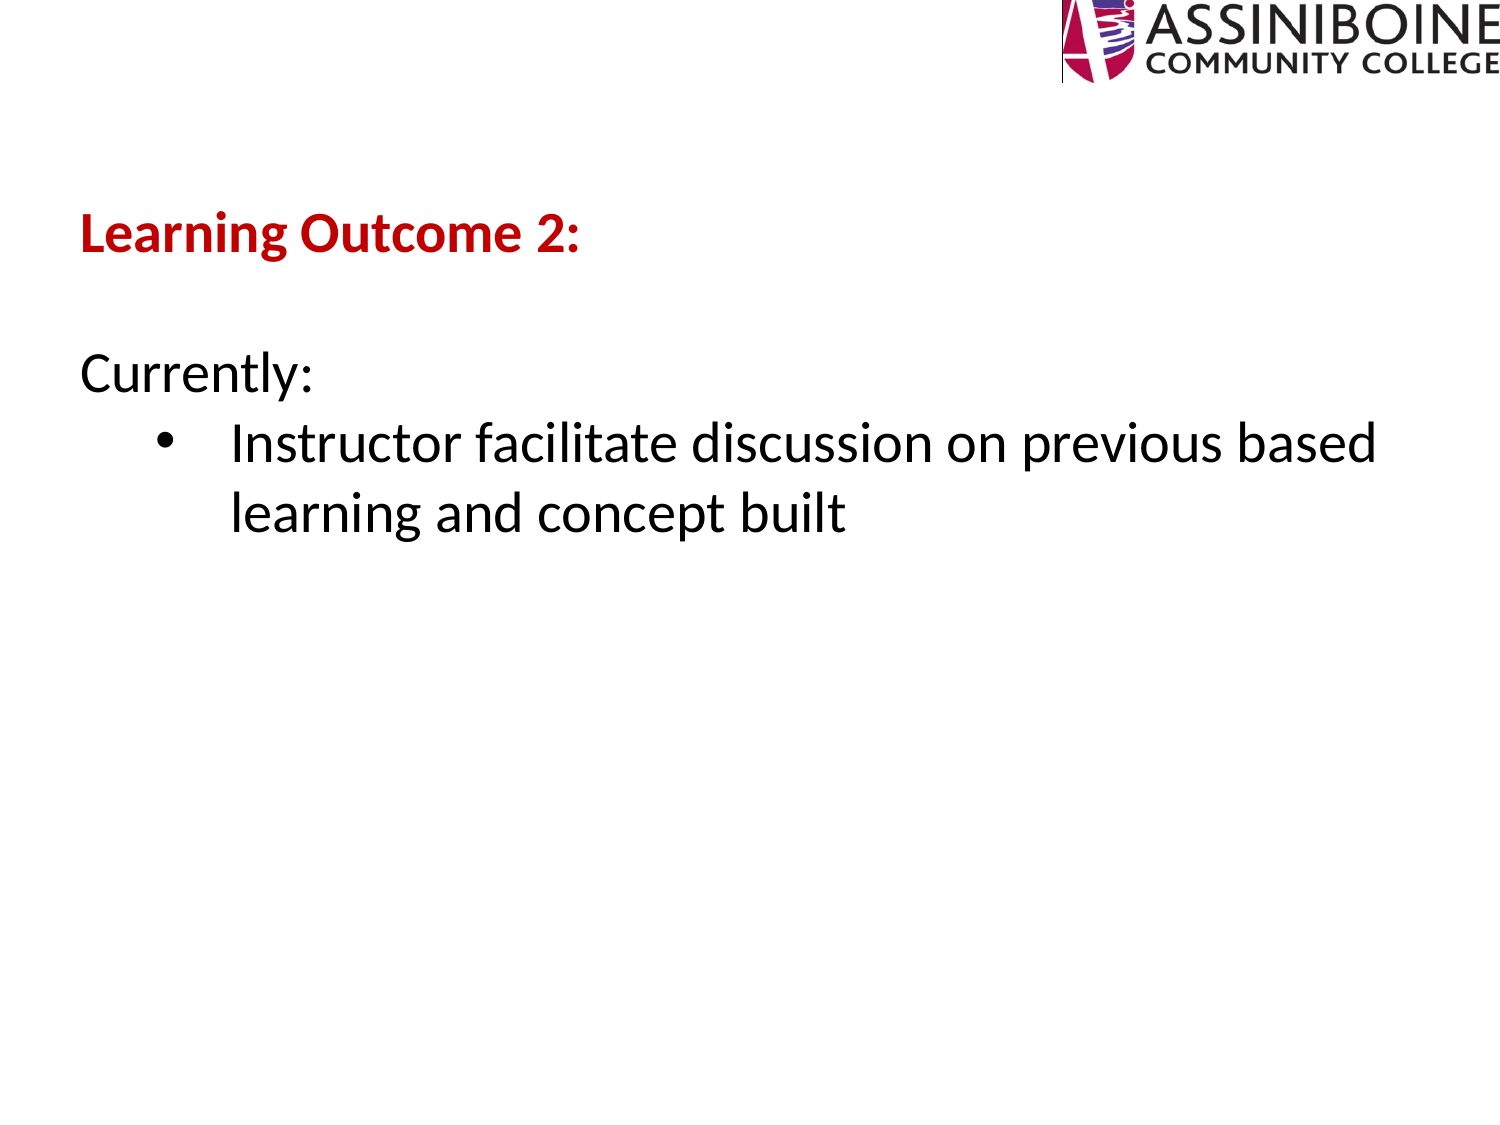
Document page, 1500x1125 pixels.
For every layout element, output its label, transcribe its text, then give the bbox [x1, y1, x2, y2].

picture [1062, 0, 1500, 83]
text_box Learning Outcome 2: Currently: Instructor facilitate discussion on previous based learning and concept built [64, 186, 1436, 622]
